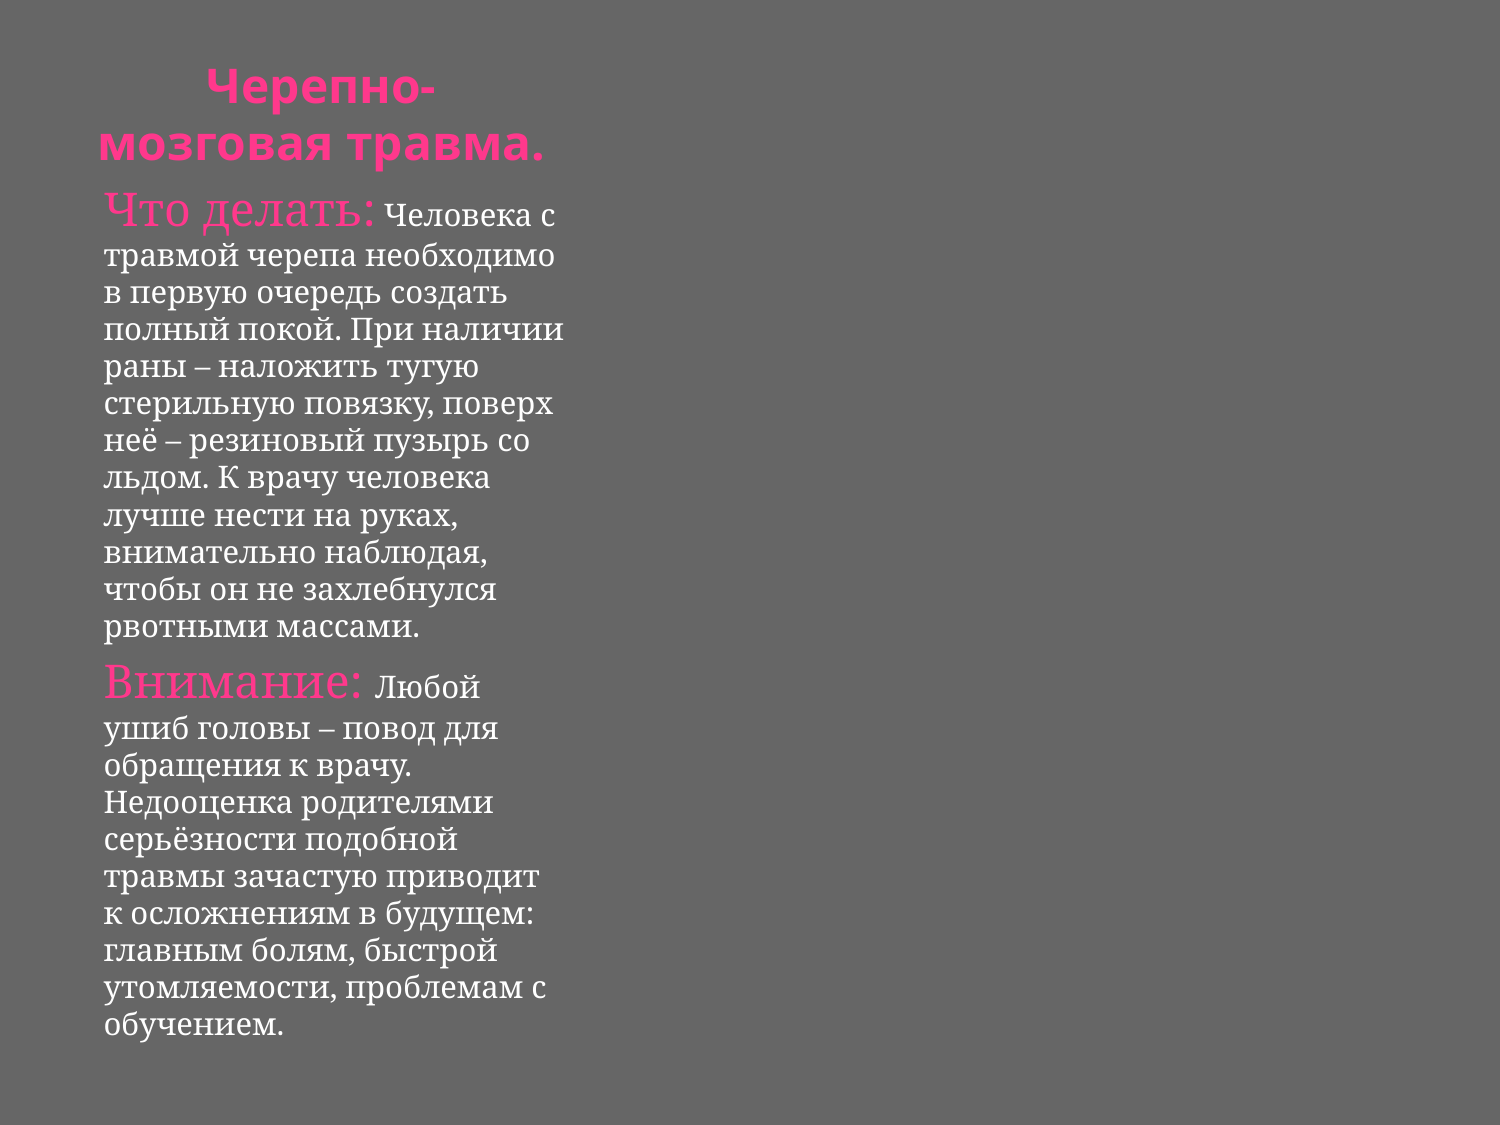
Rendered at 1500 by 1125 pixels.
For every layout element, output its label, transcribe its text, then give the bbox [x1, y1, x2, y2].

title Черепно-мозговая травма. [75, 44, 569, 236]
list Что делать: Человека с травмой черепа необходимо в первую очередь создать полный покой. При наличии раны – наложить тугую стерильную повязку, поверх неё – резиновый пузырь со льдом. К врачу человека лучше нести на руках, внимательно наблюдая, чтобы он не захлебнулся рвотными массами. Внимание: Любой ушиб головы – повод для обращения к врачу. Недооценка родителями серьёзности подобной травмы зачастую приводит к осложнениям в будущем: главным болям, быстрой утомляемости, проблемам с обучением. [88, 172, 582, 1083]
